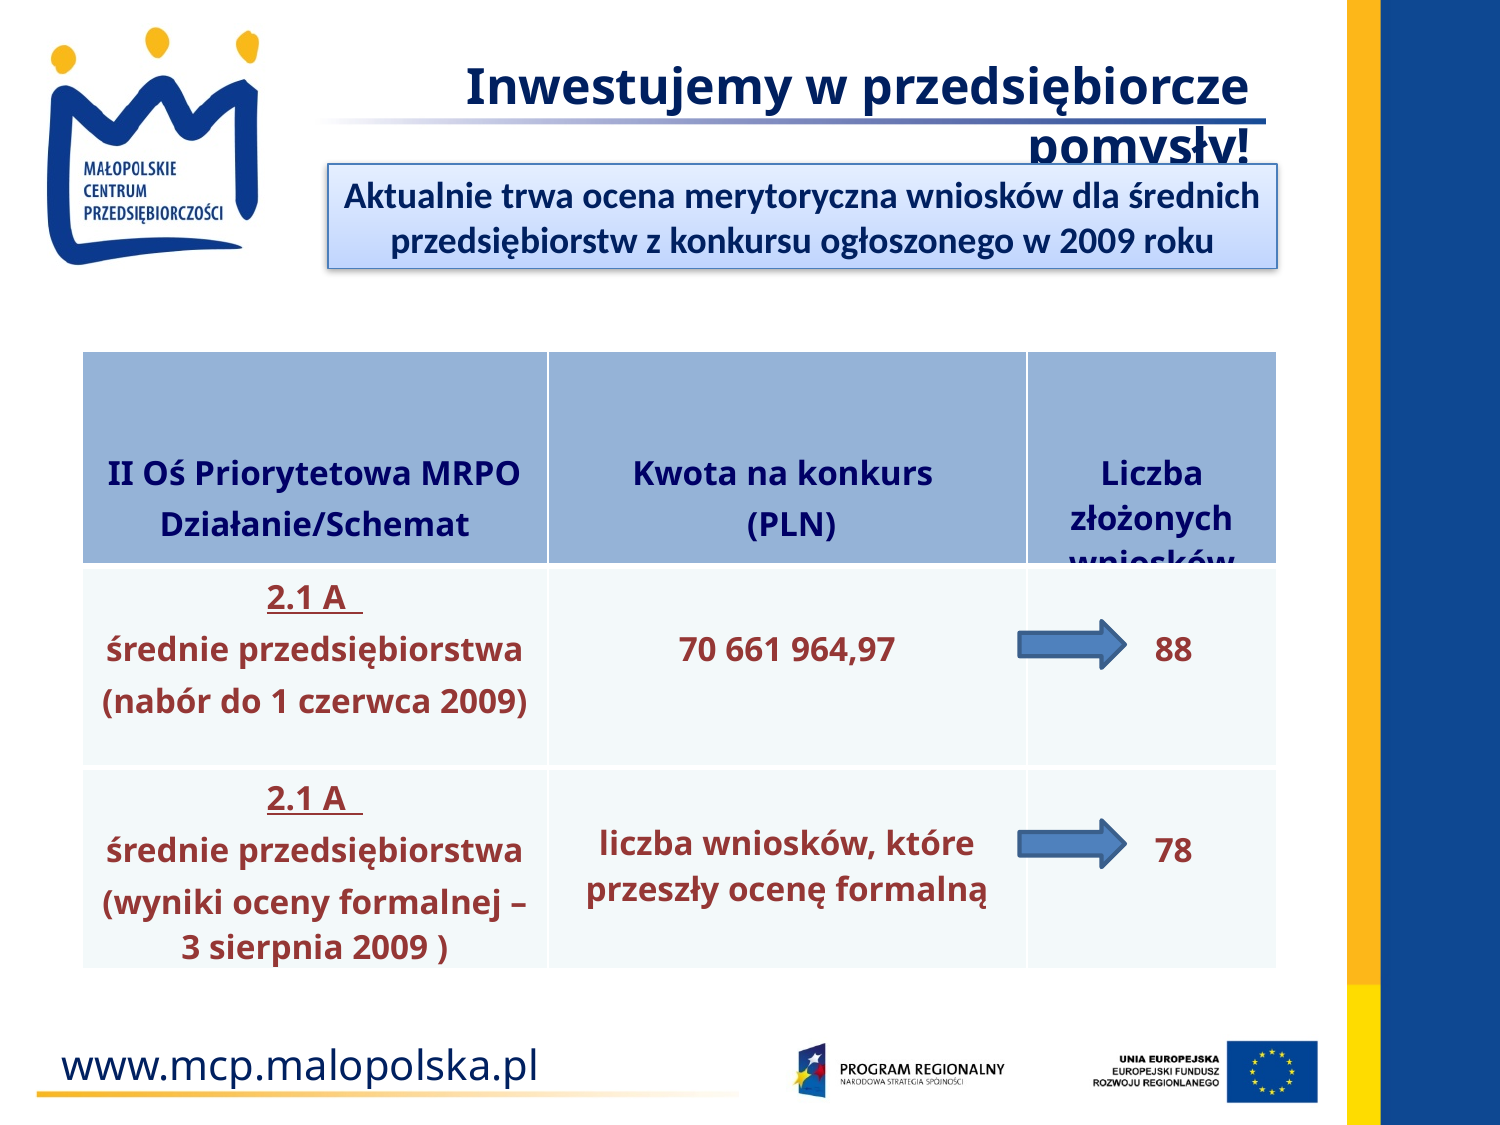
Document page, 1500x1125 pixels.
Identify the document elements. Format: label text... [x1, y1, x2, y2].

table_cell liczba wniosków, które przeszły ocenę formalną [549, 770, 1026, 968]
text_box Inwestujemy w przedsiębiorcze pomysły! [304, 46, 1266, 105]
text_box Inwestujemy w przedsiębiorcze pomysły! [304, 134, 1266, 182]
table_header Kwota na konkurs (PLN) [549, 352, 1026, 563]
table_cell 78 [1028, 770, 1276, 968]
picture [30, 23, 1266, 270]
table_header Liczba złożonych wniosków [1028, 352, 1276, 563]
table_cell 2.1 A średnie przedsiębiorstwa (nabór do 1 czerwca 2009) [83, 569, 547, 765]
picture [1347, 0, 1500, 1125]
text_box Aktualnie trwa ocena merytoryczna wniosków dla średnich przedsiębiorstw z konkursu ogłoszonego w 2009 roku [327, 163, 1278, 269]
text_box www.mcp.malopolska.pl [46, 1031, 758, 1097]
table_cell 2.1 A średnie przedsiębiorstwa (wyniki oceny formalnej – 3 sierpnia 2009 ) [83, 770, 547, 968]
text_box [1017, 818, 1128, 870]
picture [1077, 1034, 1325, 1108]
text_box [1017, 619, 1128, 670]
table_cell 88 [1028, 569, 1276, 765]
table_header II Oś Priorytetowa MRPO Działanie/Schemat [83, 352, 547, 563]
table_cell 70 661 964,97 [549, 569, 1026, 765]
picture [763, 1015, 1032, 1125]
picture [34, 1089, 739, 1099]
